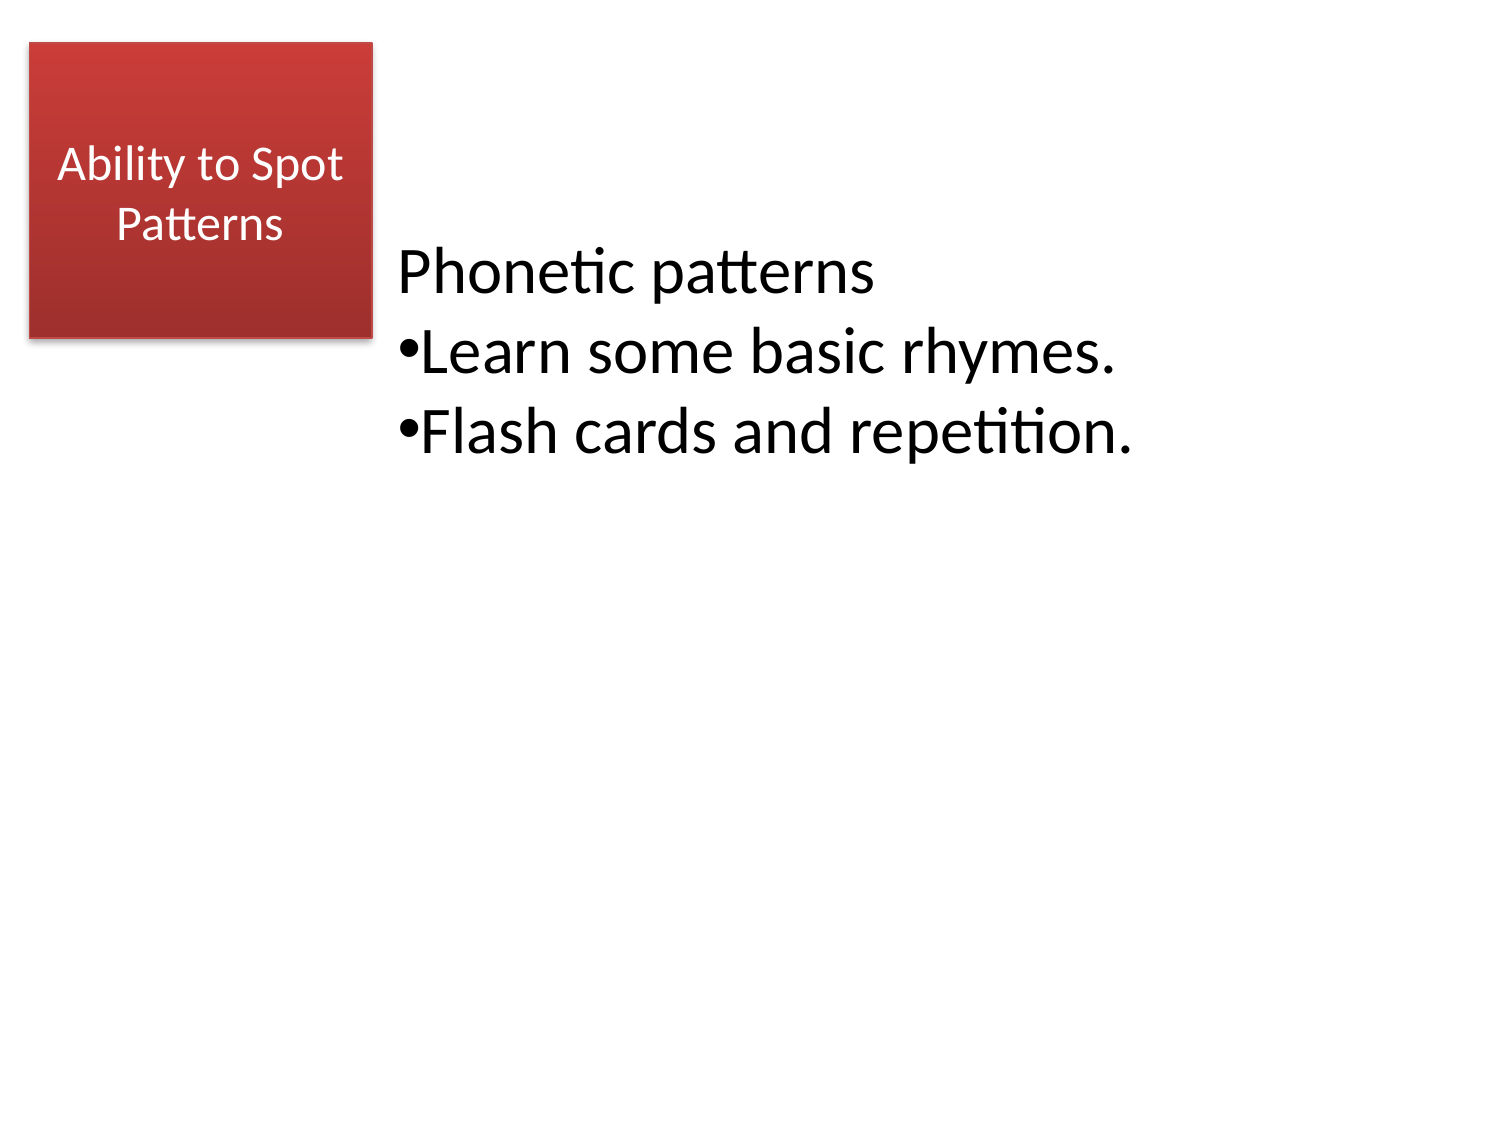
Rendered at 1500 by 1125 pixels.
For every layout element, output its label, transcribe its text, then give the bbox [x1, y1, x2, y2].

text_box Phonetic patterns Learn some basic rhymes. Flash cards and repetition. [382, 219, 1150, 635]
text_box Ability to Spot Patterns [29, 42, 373, 339]
